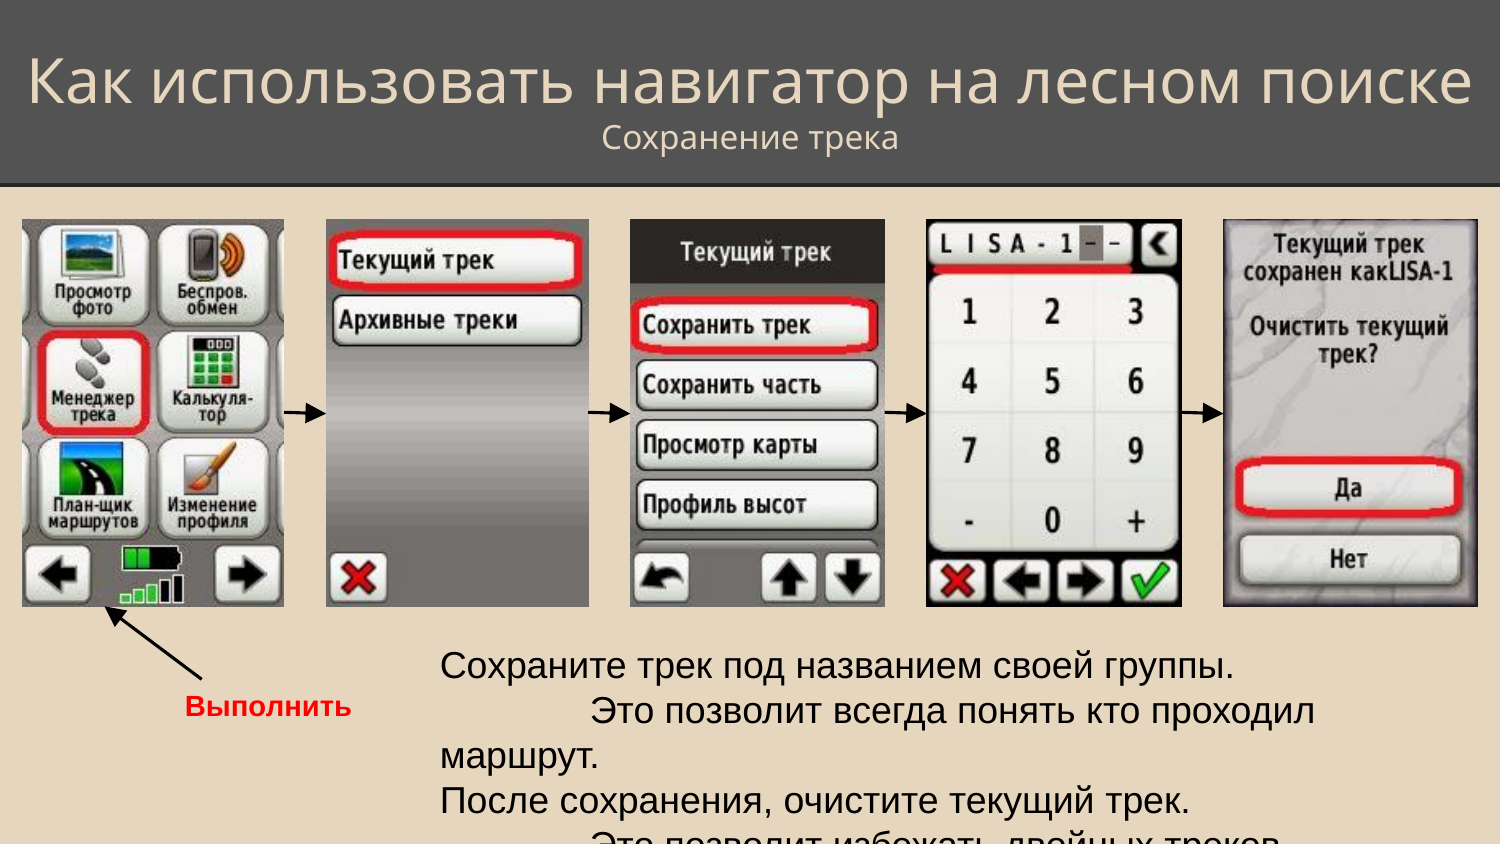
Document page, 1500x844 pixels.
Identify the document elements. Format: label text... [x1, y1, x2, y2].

title Как использовать навигатор на лесном поиске Сохранение трека [10, 10, 1492, 172]
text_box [104, 606, 202, 680]
picture [1223, 219, 1479, 607]
picture [21, 219, 285, 607]
picture [926, 219, 1182, 607]
text_box Сохраните трек под названием своей группы. Это позволит всегда понять кто проходил маршрут. После сохранения, очистите текущий трек. Это позволит избежать двойных треков. [424, 626, 1366, 824]
picture [325, 219, 589, 607]
text_box Выполнить [169, 679, 372, 730]
picture [630, 219, 885, 607]
